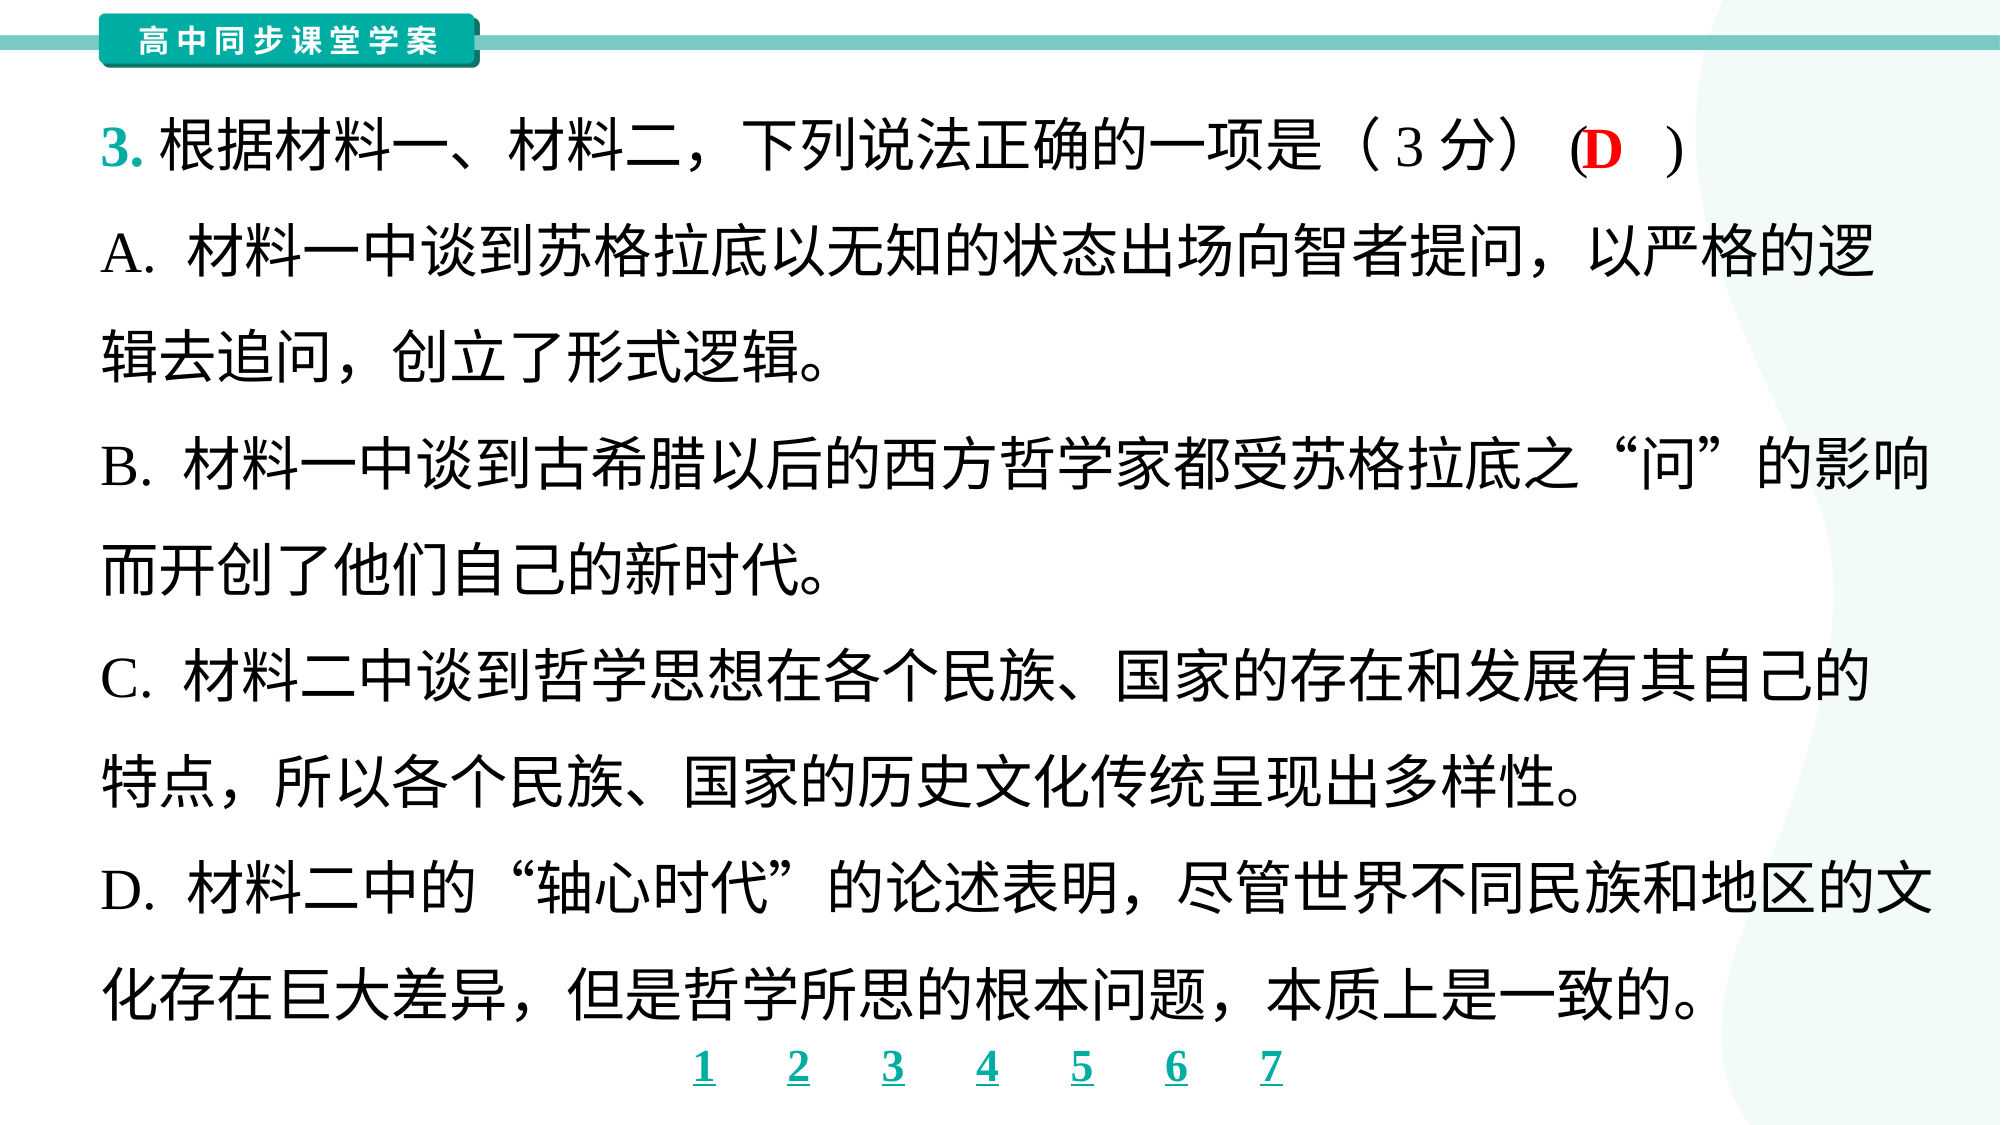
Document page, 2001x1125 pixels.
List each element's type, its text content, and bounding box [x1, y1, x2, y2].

text_box 3.根据材料一、材料二，下列说法正确的一项是（3分）( ) [100, 76, 1560, 177]
text_box A. 材料一中谈到苏格拉底以无知的状态出场向智者提问，以严格的逻 辑去追问，创立了形式逻辑。 B. 材料一中谈到古希腊以后的西方哲学家都受苏格拉底之“问”的影响 而开创了他们自己的新时代。 C. 材料二中谈到哲学思想在各个民族、国家的存在和发展有其自己的 特点，所以各个民族、国家的历史文化传统呈现出多样性。 D. 材料二中的“轴心时代”的论述表明，尽管世界不同民族和地区的文 化存在巨大差异，但是哲学所思的根本问题，本质上是一致的。 [100, 177, 1899, 1028]
text_box D [1560, 76, 1646, 177]
picture [0, 0, 2000, 1125]
text_box 3.根据材料一、材料二，下列说法正确的一项是（3分）( ) [1646, 76, 1899, 177]
